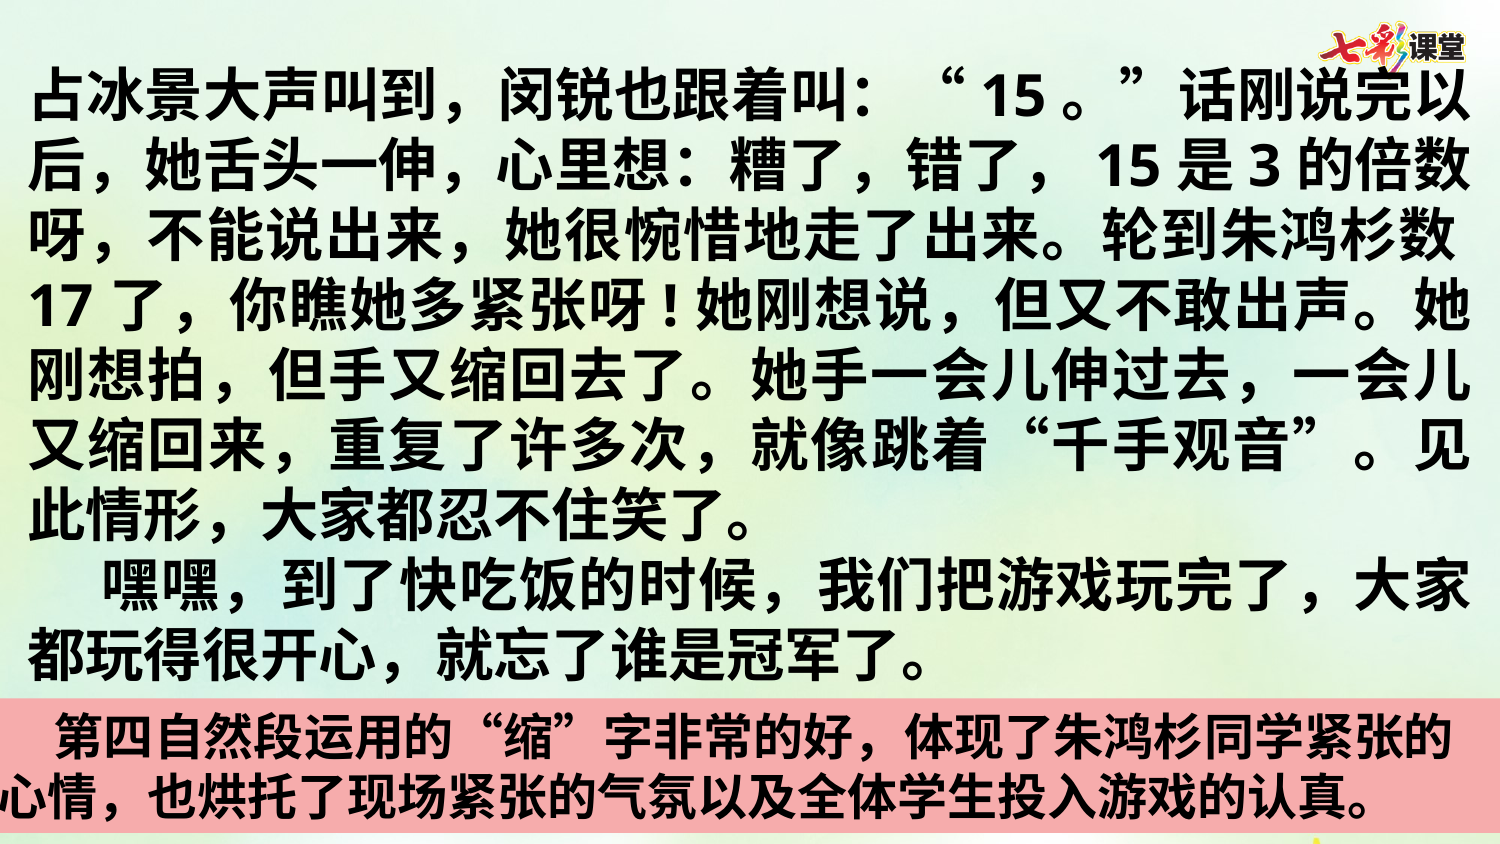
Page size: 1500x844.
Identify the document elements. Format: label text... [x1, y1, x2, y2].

picture [0, 833, 1500, 844]
text_box 第四自然段运用的“缩”字非常的好，体现了朱鸿杉同学紧张的心情，也烘托了现场紧张的气氛以及全体学生投入游戏的认真。 [0, 698, 1500, 833]
text_box 占冰景大声叫到，闵锐也跟着叫：“15。”话刚说完以后，她舌头一伸，心里想：糟了，错了，15是3的倍数呀，不能说出来，她很惋惜地走了出来。轮到朱鸿杉数17了，你瞧她多紧张呀!她刚想说，但又不敢出声。她刚想拍，但手又缩回去了。她手一会儿伸过去，一会儿又缩回来，重复了许多次，就像跳着“千手观音”。见此情形，大家都忍不住笑了。 嘿嘿，到了快吃饭的时候，我们把游戏玩完了，大家都玩得很开心，就忘了谁是冠军了。 [12, 51, 1487, 696]
picture [0, 0, 1500, 698]
